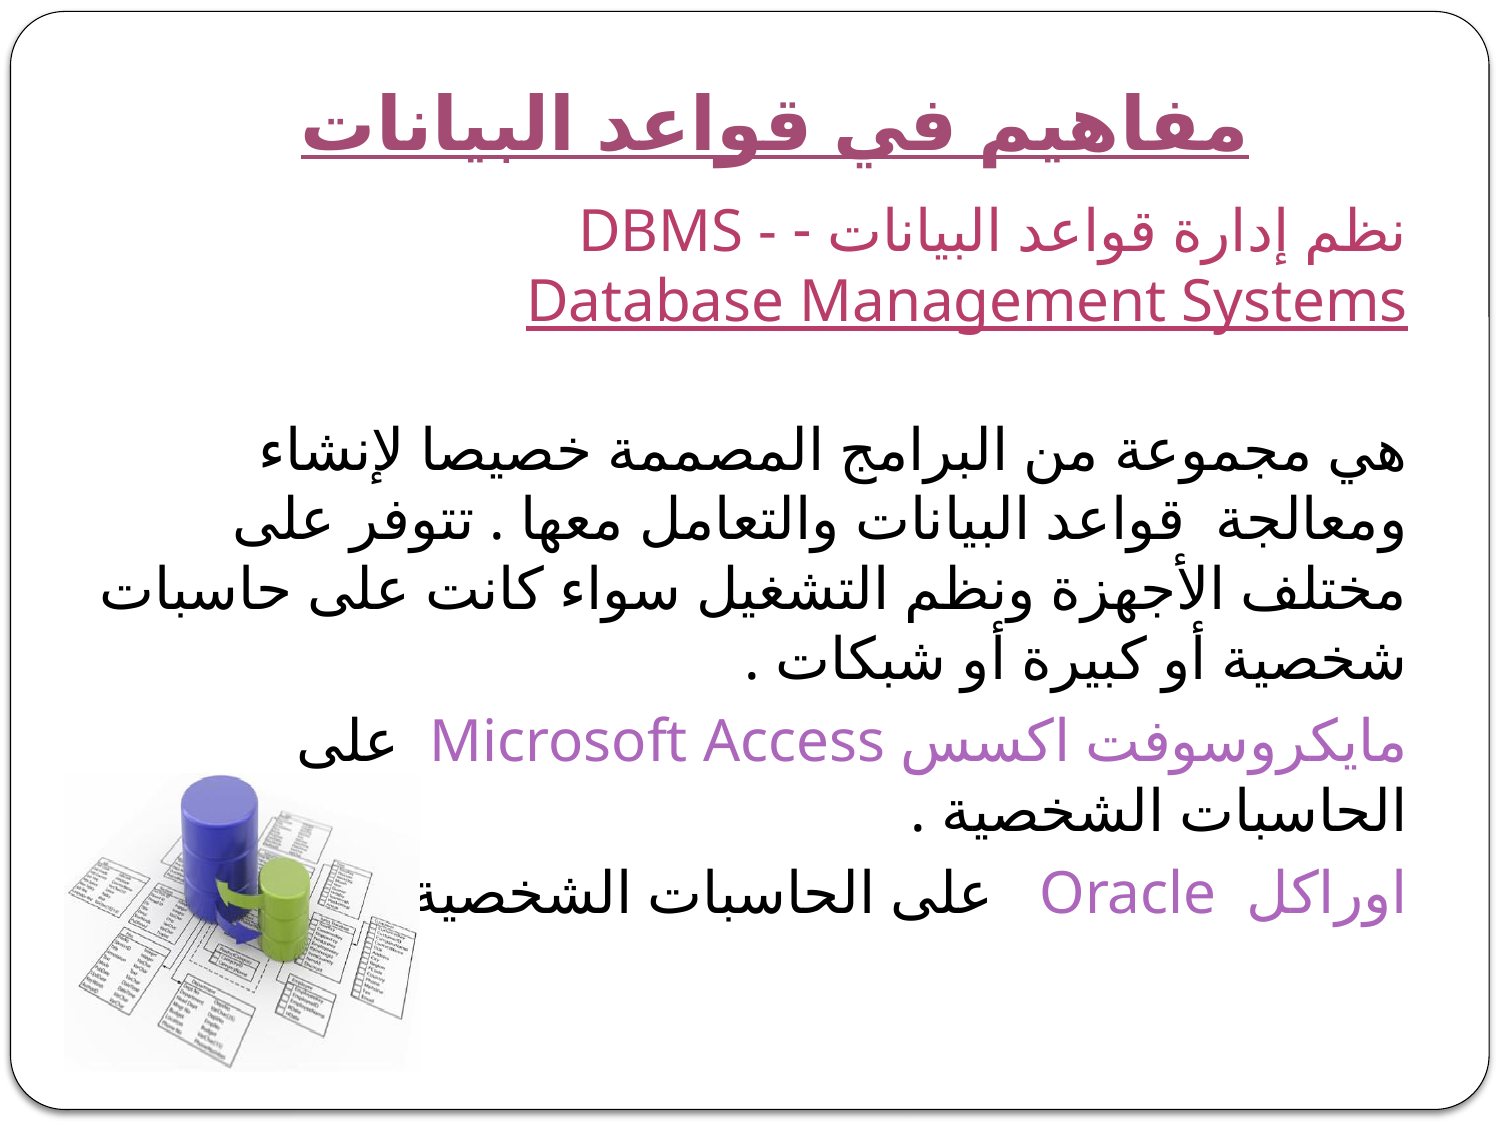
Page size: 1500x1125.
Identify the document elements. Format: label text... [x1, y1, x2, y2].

picture [64, 773, 420, 1072]
title نظم إدارة قواعد البيانات - DBMS - Database Management Systems [147, 160, 1423, 349]
list هي مجموعة من البرامج المصممة خصيصا لإنشاء ومعالجة قواعد البيانات والتعامل معها . تتوفر على مختلف الأجهزة ونظم التشغيل سواء كانت على حاسبات شخصية أو كبيرة أو شبكات . مايكروسوفت اكسس Microsoft Access على الحاسبات الشخصية . اوراكل Oracle على الحاسبات الشخصية و الكبيرة . [64, 404, 1423, 1067]
text_box مفاهيم في قواعد البيانات [263, 67, 1287, 174]
